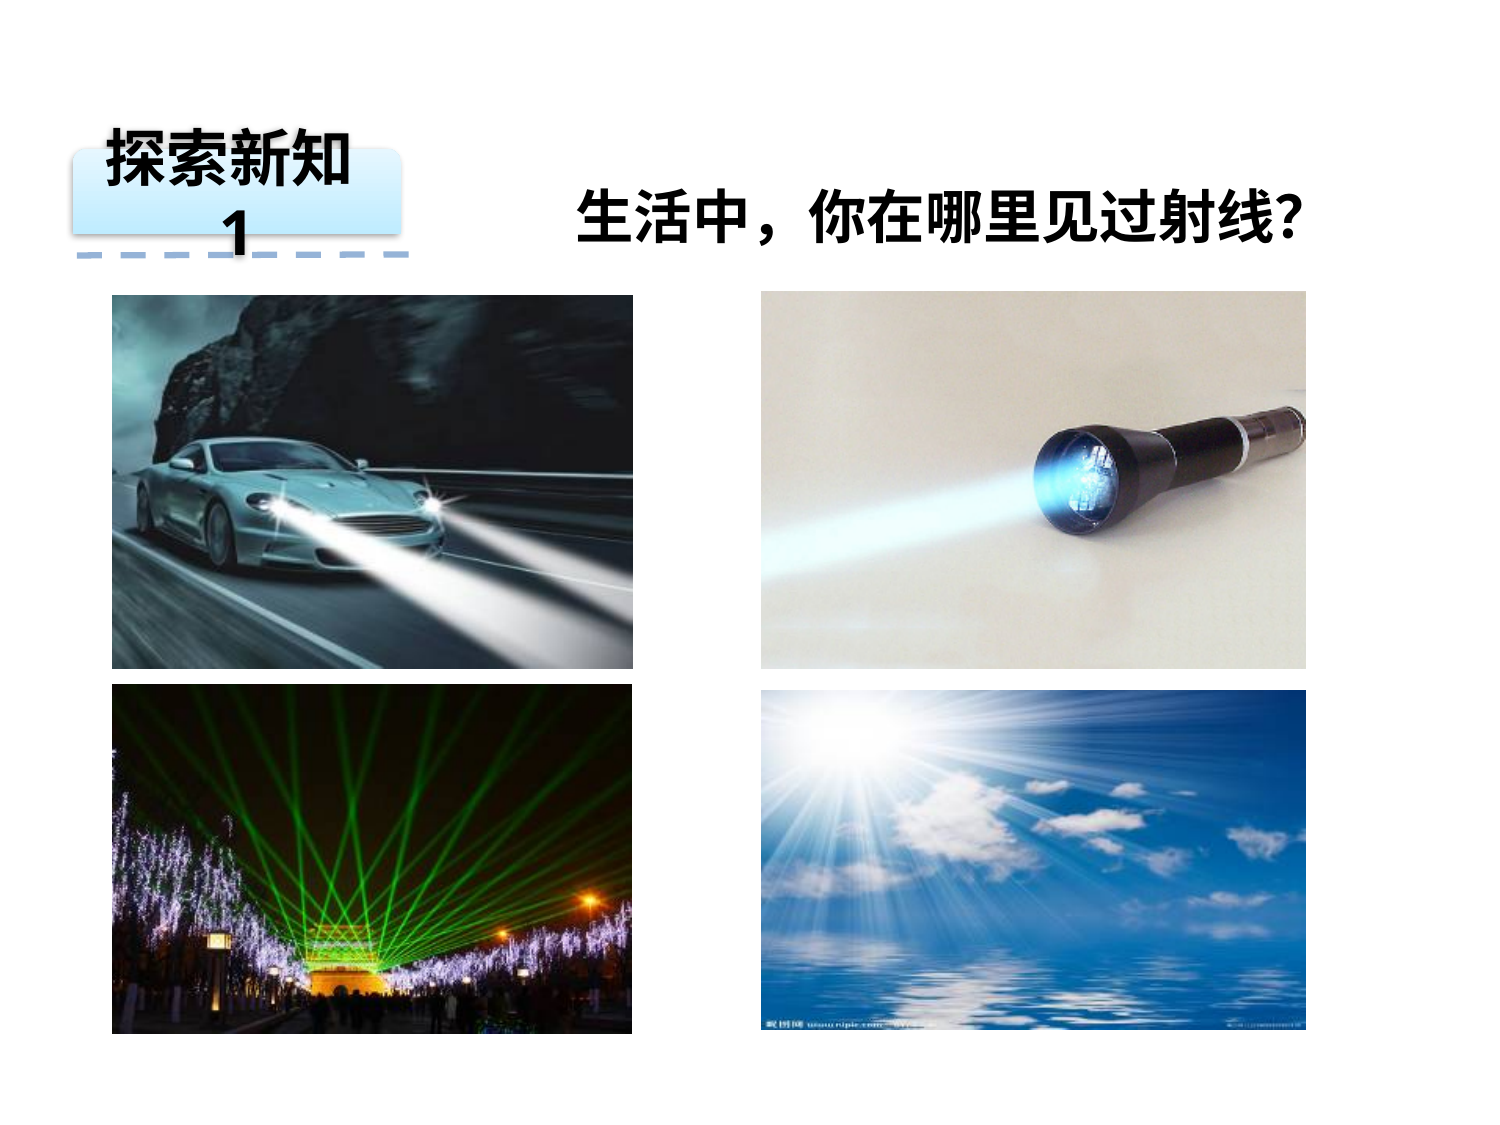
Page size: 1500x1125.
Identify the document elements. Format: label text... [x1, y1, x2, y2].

picture [111, 295, 633, 669]
picture [761, 291, 1306, 669]
picture [111, 684, 632, 1035]
text_box 探索新知1 [72, 148, 402, 235]
text_box 生活中，你在哪里见过射线？ [560, 172, 1376, 258]
picture [761, 690, 1306, 1030]
